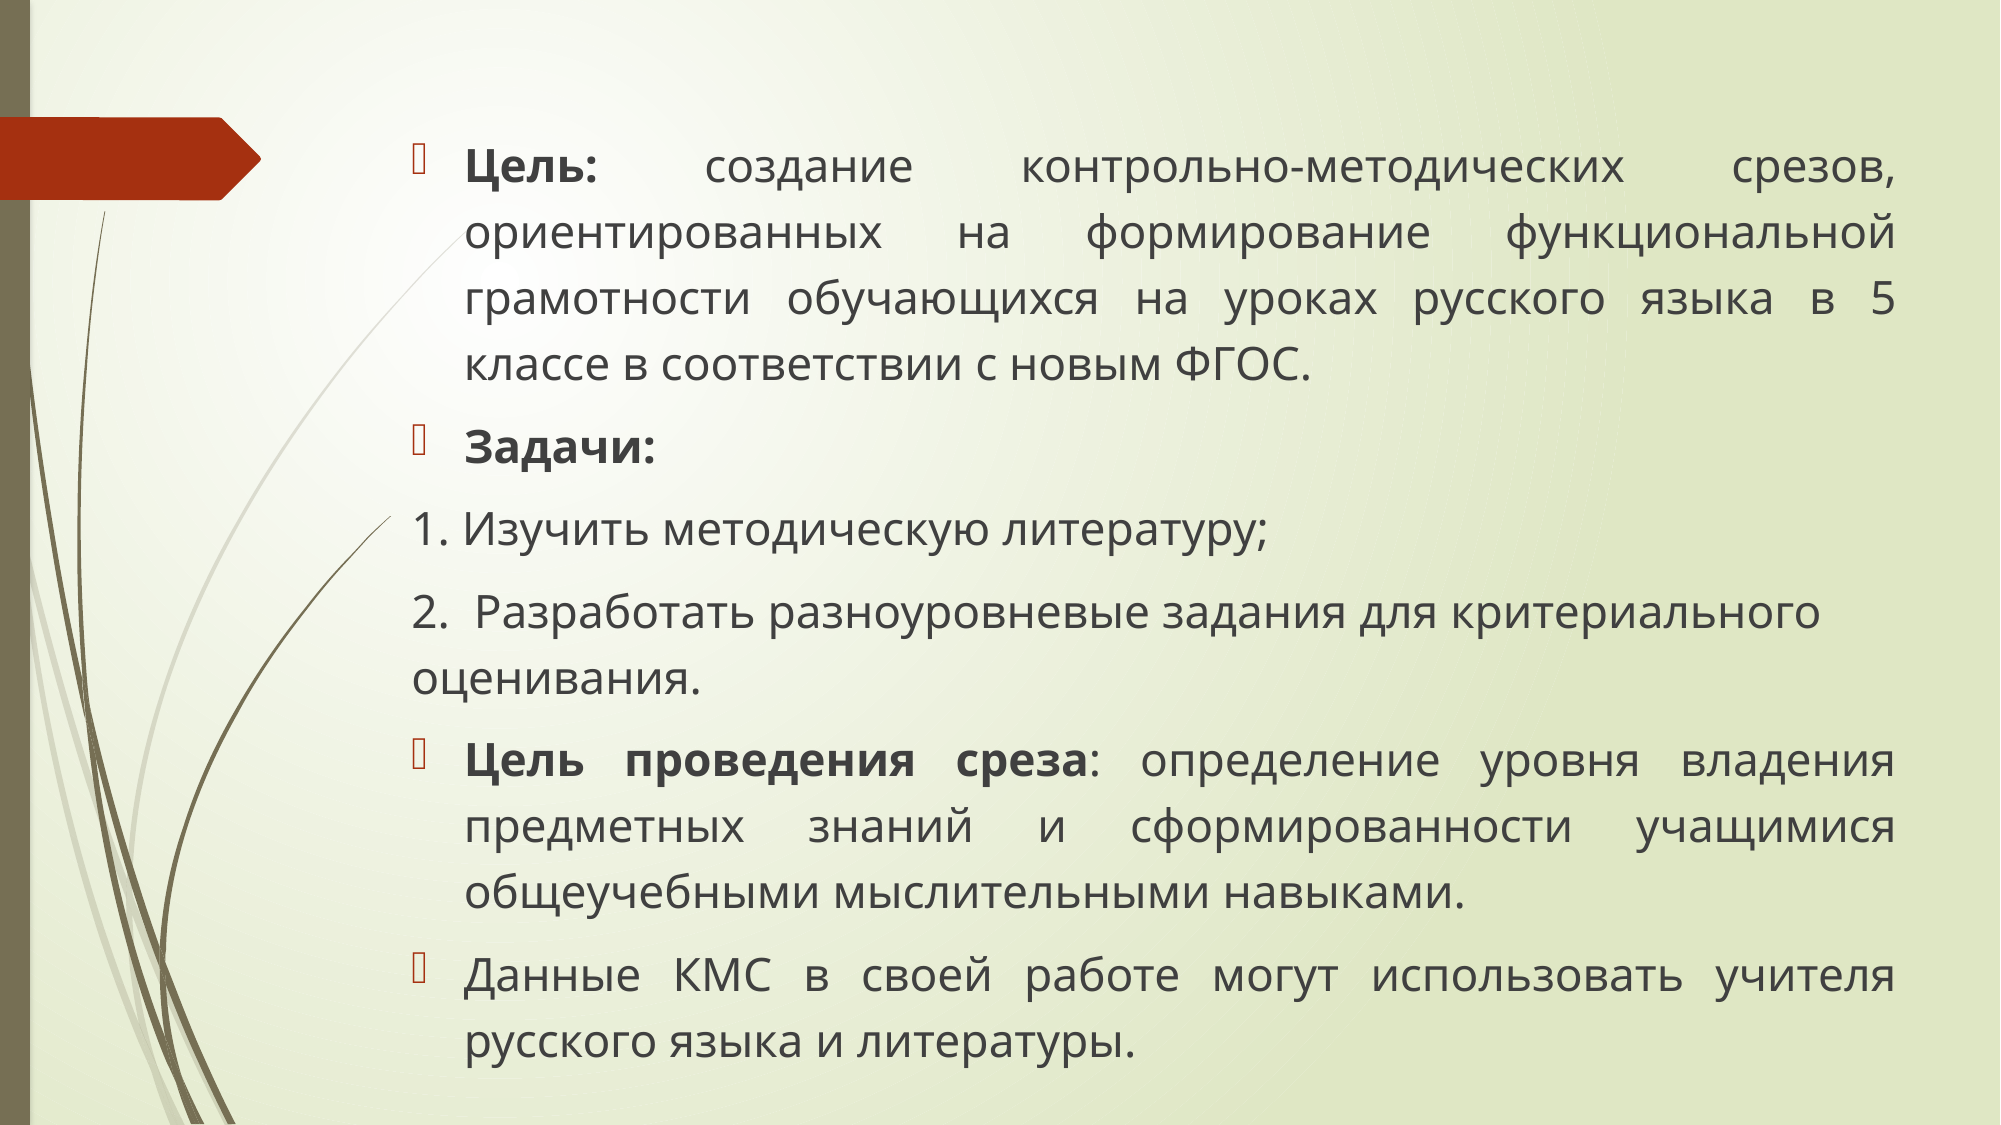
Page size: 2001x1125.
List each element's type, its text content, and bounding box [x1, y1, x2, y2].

list Цель: создание контрольно-методических срезов, ориентированных на формирование функциональной грамотности обучающихся на уроках русского языка в 5 классе в соответствии с новым ФГОС. Задачи: 1. Изучить методическую литературу; 2. Разработать разноуровневые задания для критериального оценивания. Цель проведения среза: определение уровня владения предметных знаний и сформированности учащимися общеучебными мыслительными навыками. Данные КМС в своей работе могут использовать учителя русского языка и литературы. [396, 117, 1912, 1078]
